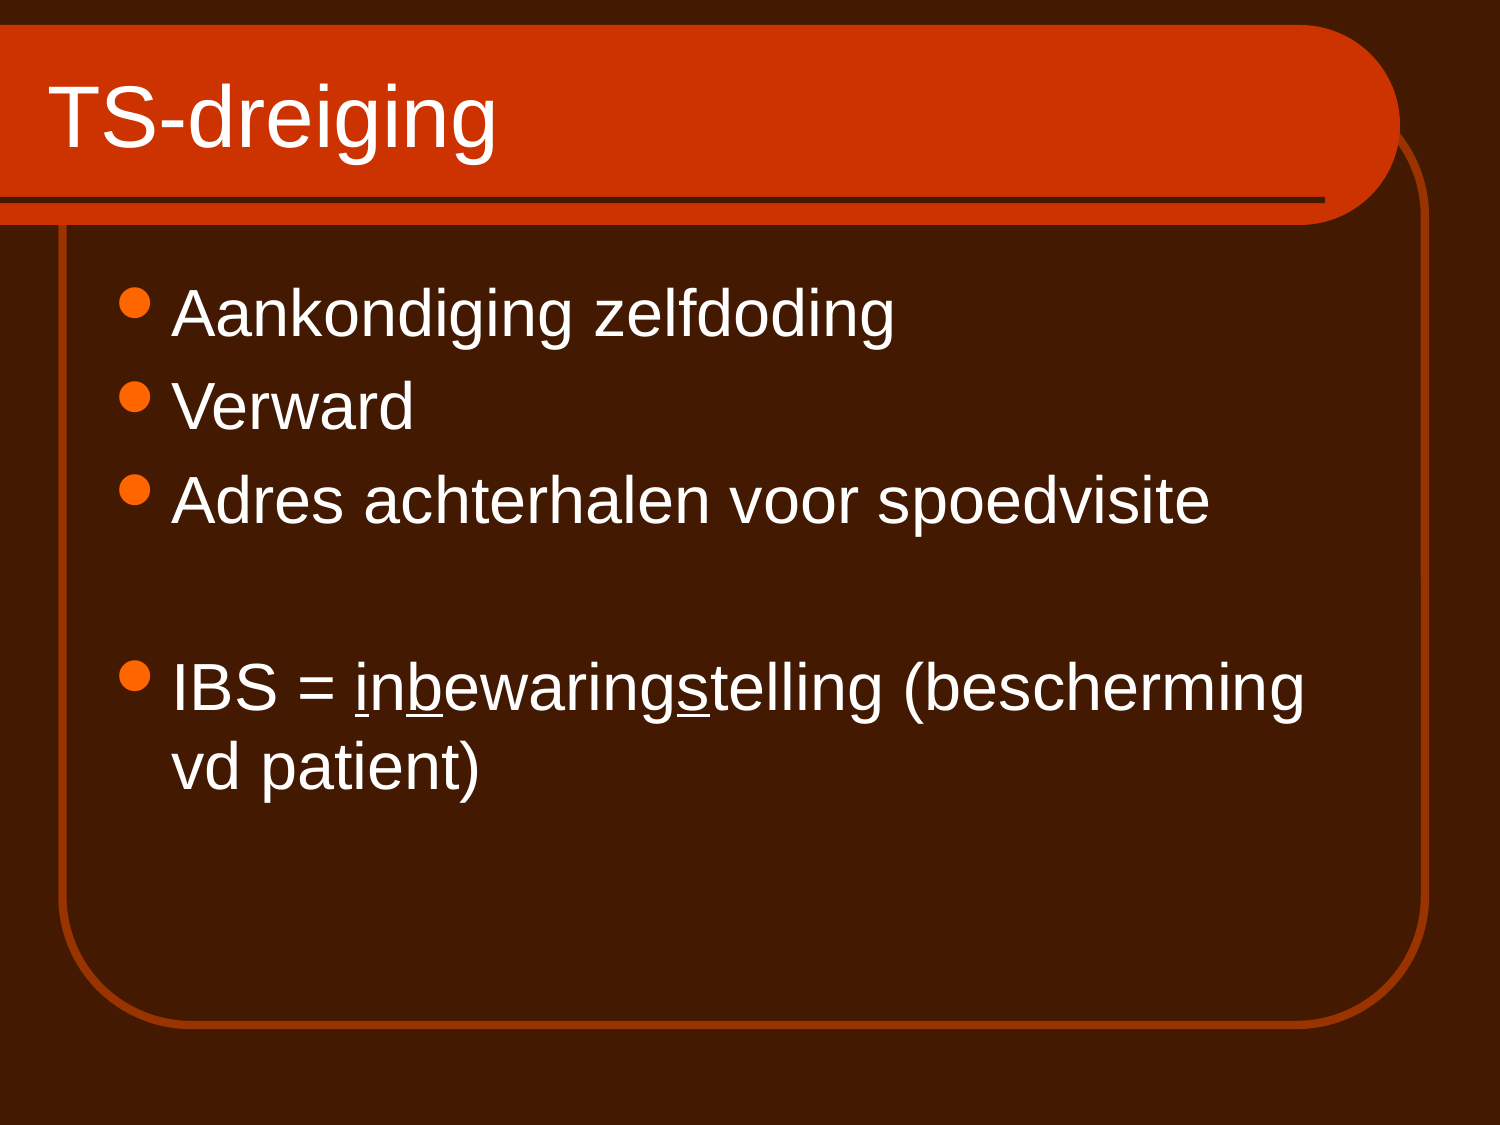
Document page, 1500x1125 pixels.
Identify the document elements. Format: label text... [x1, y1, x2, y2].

list Aankondiging zelfdoding Verward Adres achterhalen voor spoedvisite IBS = inbewaringstelling (bescherming vd patient) [99, 262, 1400, 988]
title TS-dreiging [32, 37, 1347, 188]
